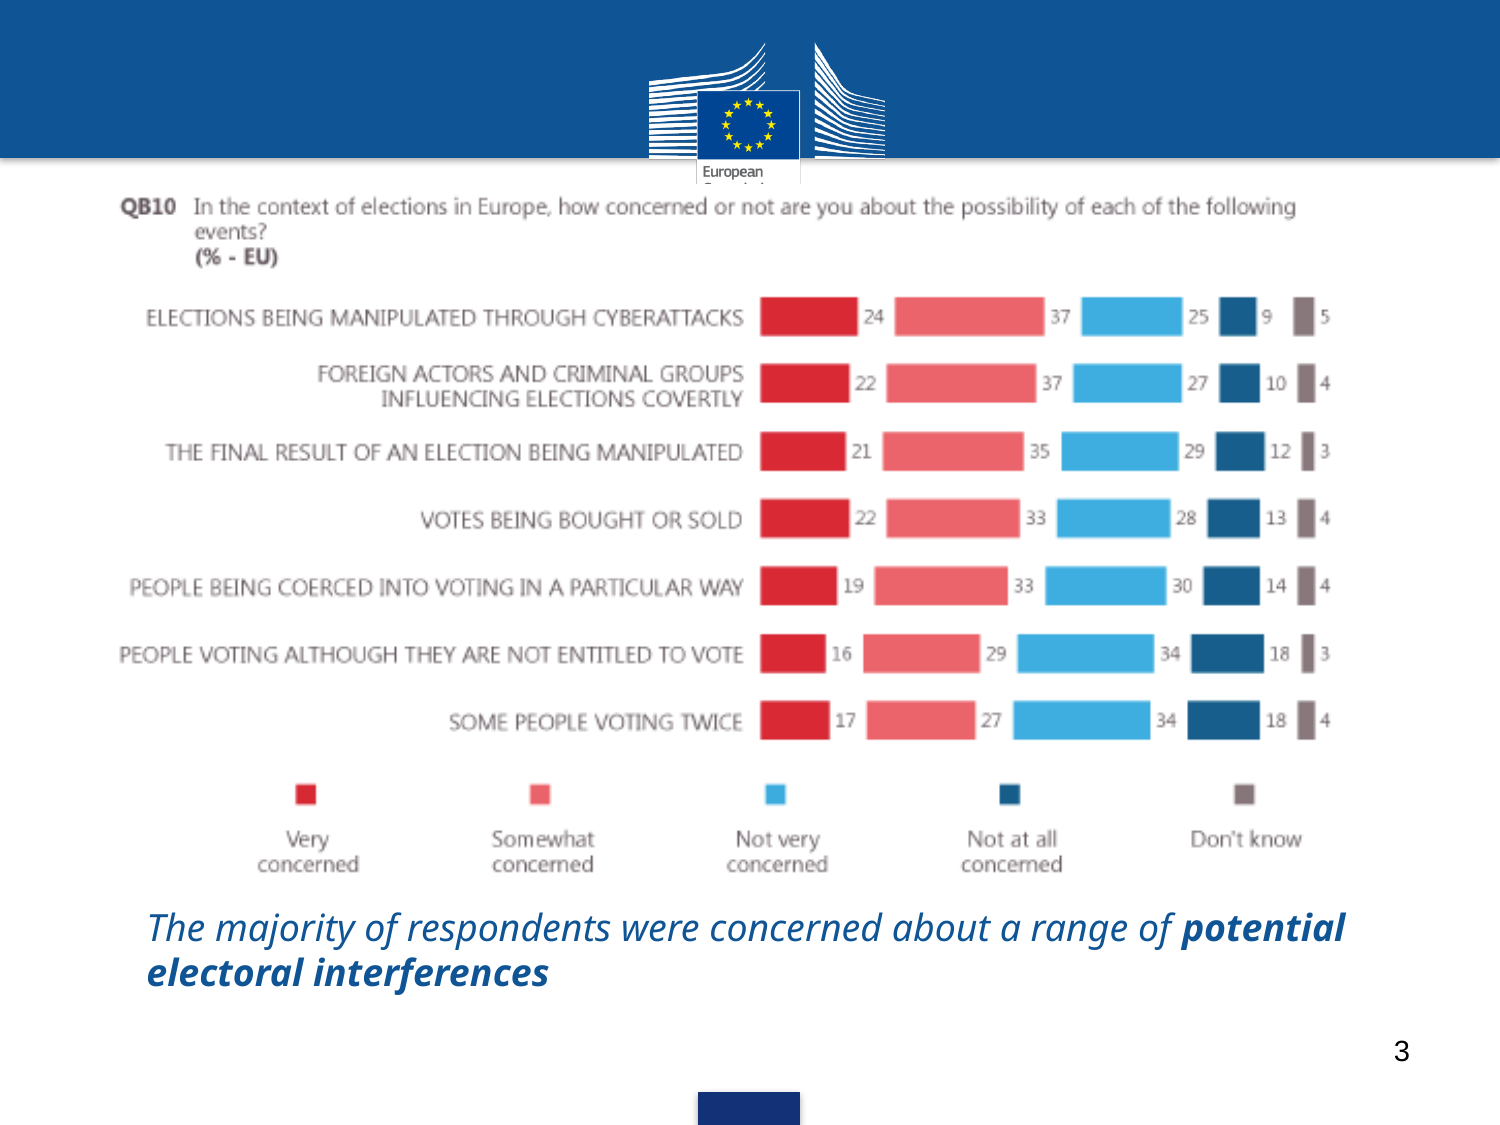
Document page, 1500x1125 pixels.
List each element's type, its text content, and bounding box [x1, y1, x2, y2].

slide_number 3 [1074, 1024, 1425, 1103]
picture [111, 42, 1341, 887]
list The majority of respondents were concerned about a range of potential electoral interferences [75, 408, 1425, 988]
